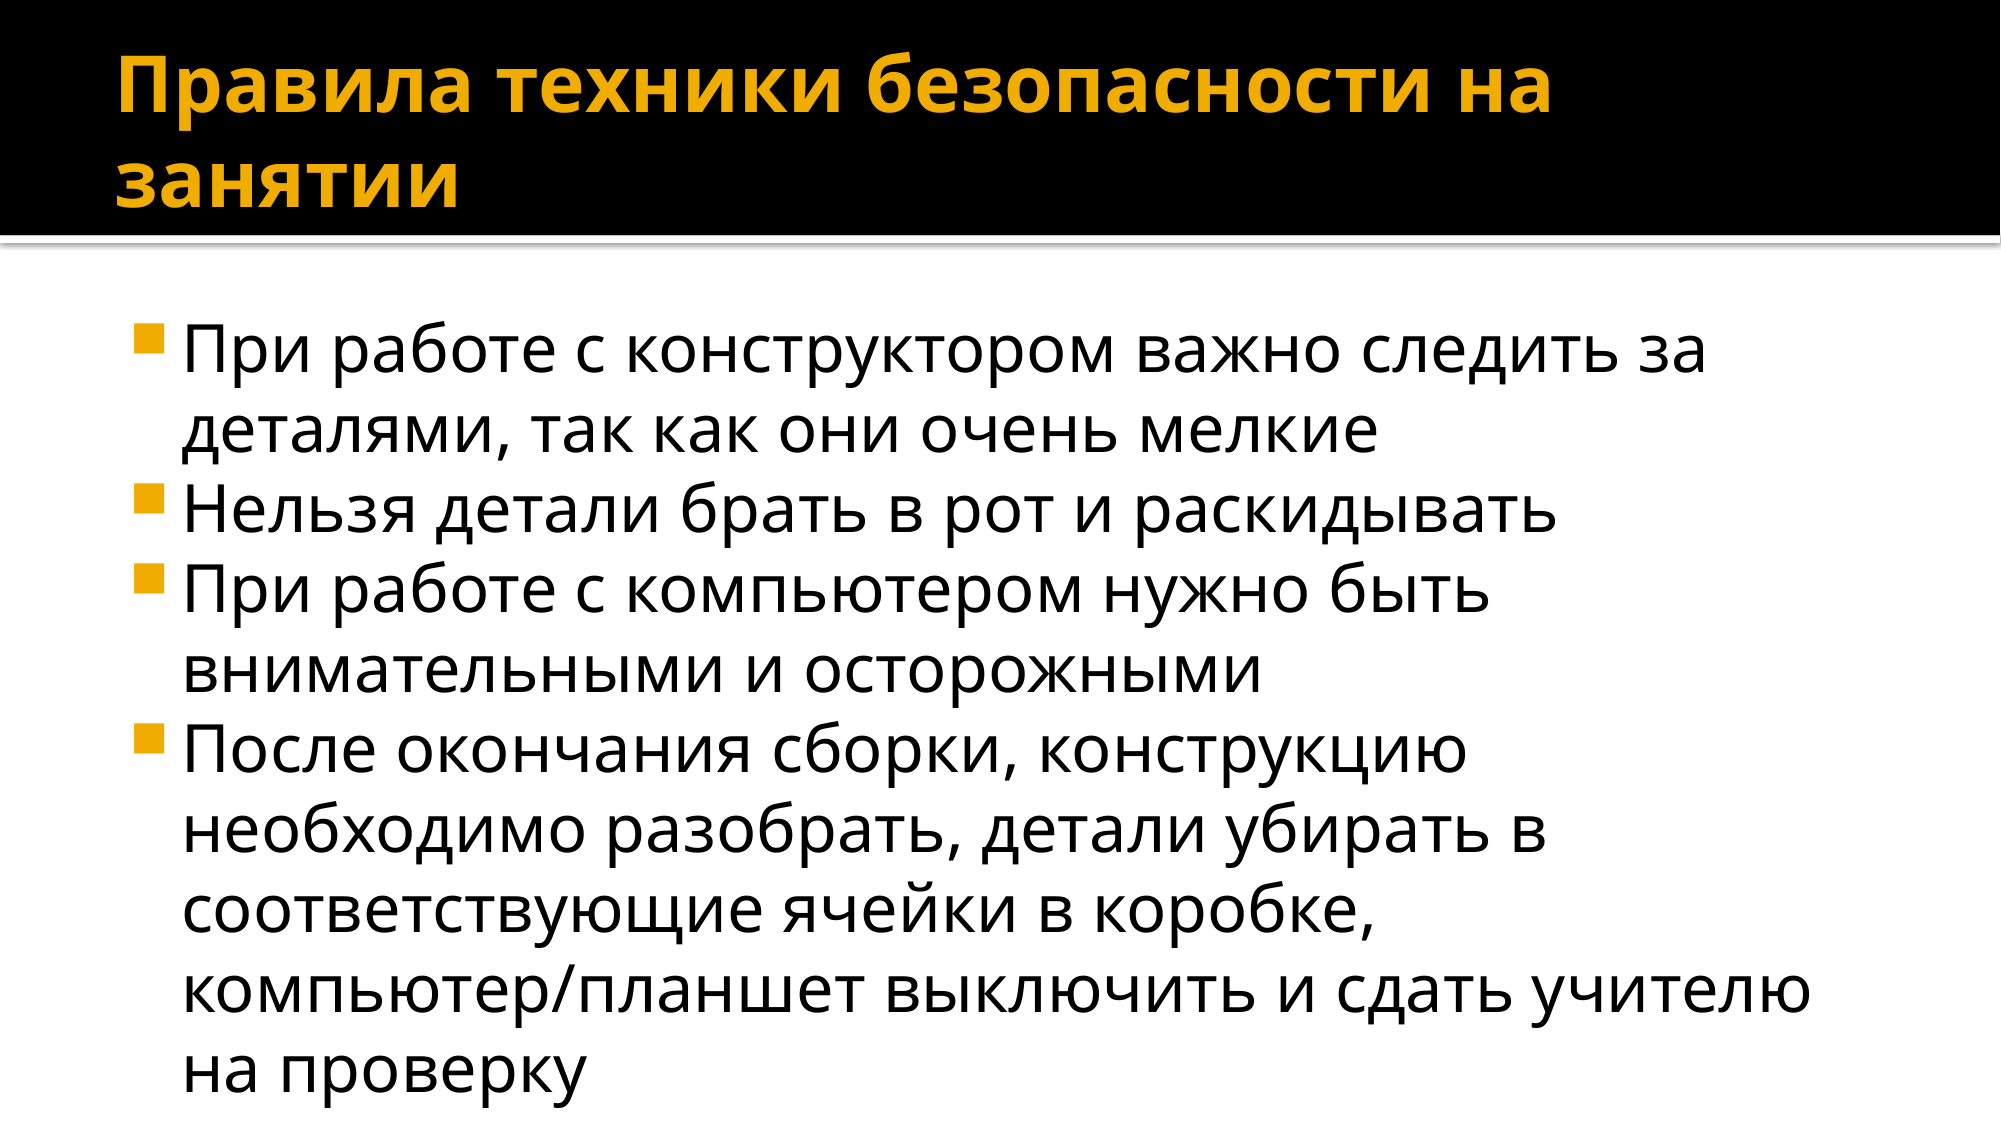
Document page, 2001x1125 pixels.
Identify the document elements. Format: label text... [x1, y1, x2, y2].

list При работе с конструктором важно следить за деталями, так как они очень мелкие Нельзя детали брать в рот и раскидывать При работе с компьютером нужно быть внимательными и осторожными После окончания сборки, конструкцию необходимо разобрать, детали убирать в соответствующие ячейки в коробке, компьютер/планшет выключить и сдать учителю на проверку [99, 291, 1900, 1050]
title Правила техники безопасности на занятии [99, 25, 1900, 231]
